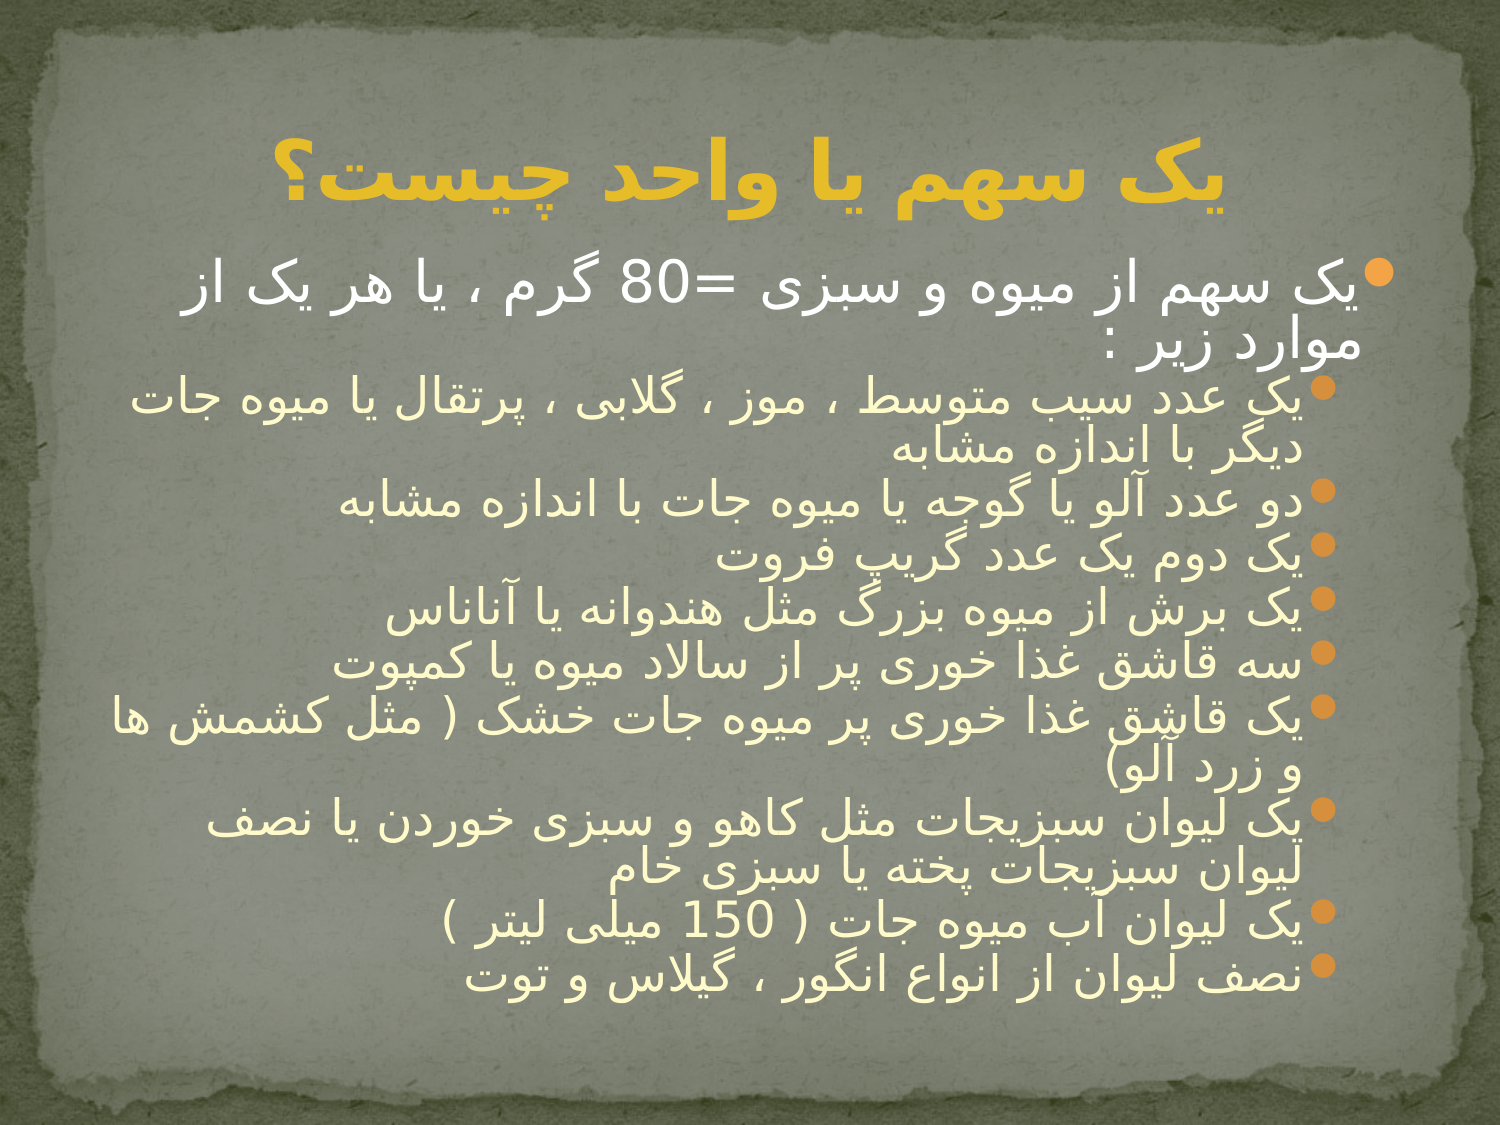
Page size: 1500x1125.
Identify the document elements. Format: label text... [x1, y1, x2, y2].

list یک سهم از میوه و سبزی =80 گرم ، یا هر یک از موارد زیر : یک عدد سیب متوسط ، موز ، گلابی ، پرتقال یا میوه جات دیگر با اندازه مشابه دو عدد آلو یا گوجه یا میوه جات با اندازه مشابه یک دوم یک عدد گریپ فروت یک برش از میوه بزرگ مثل هندوانه یا آناناس سه قاشق غذا خوری پر از سالاد میوه یا کمپوت یک قاشق غذا خوری پر میوه جات خشک ( مثل کشمش ها و زرد آلو) یک لیوان سبزیجات مثل کاهو و سبزی خوردن یا نصف لیوان سبزیجات پخته یا سبزی خام یک لیوان آب میوه جات ( 150 میلی لیتر ) نصف لیوان از انواع انگور ، گیلاس و توت [74, 249, 1426, 1001]
title یک سهم یا واحد چیست؟ [74, 24, 1425, 225]
